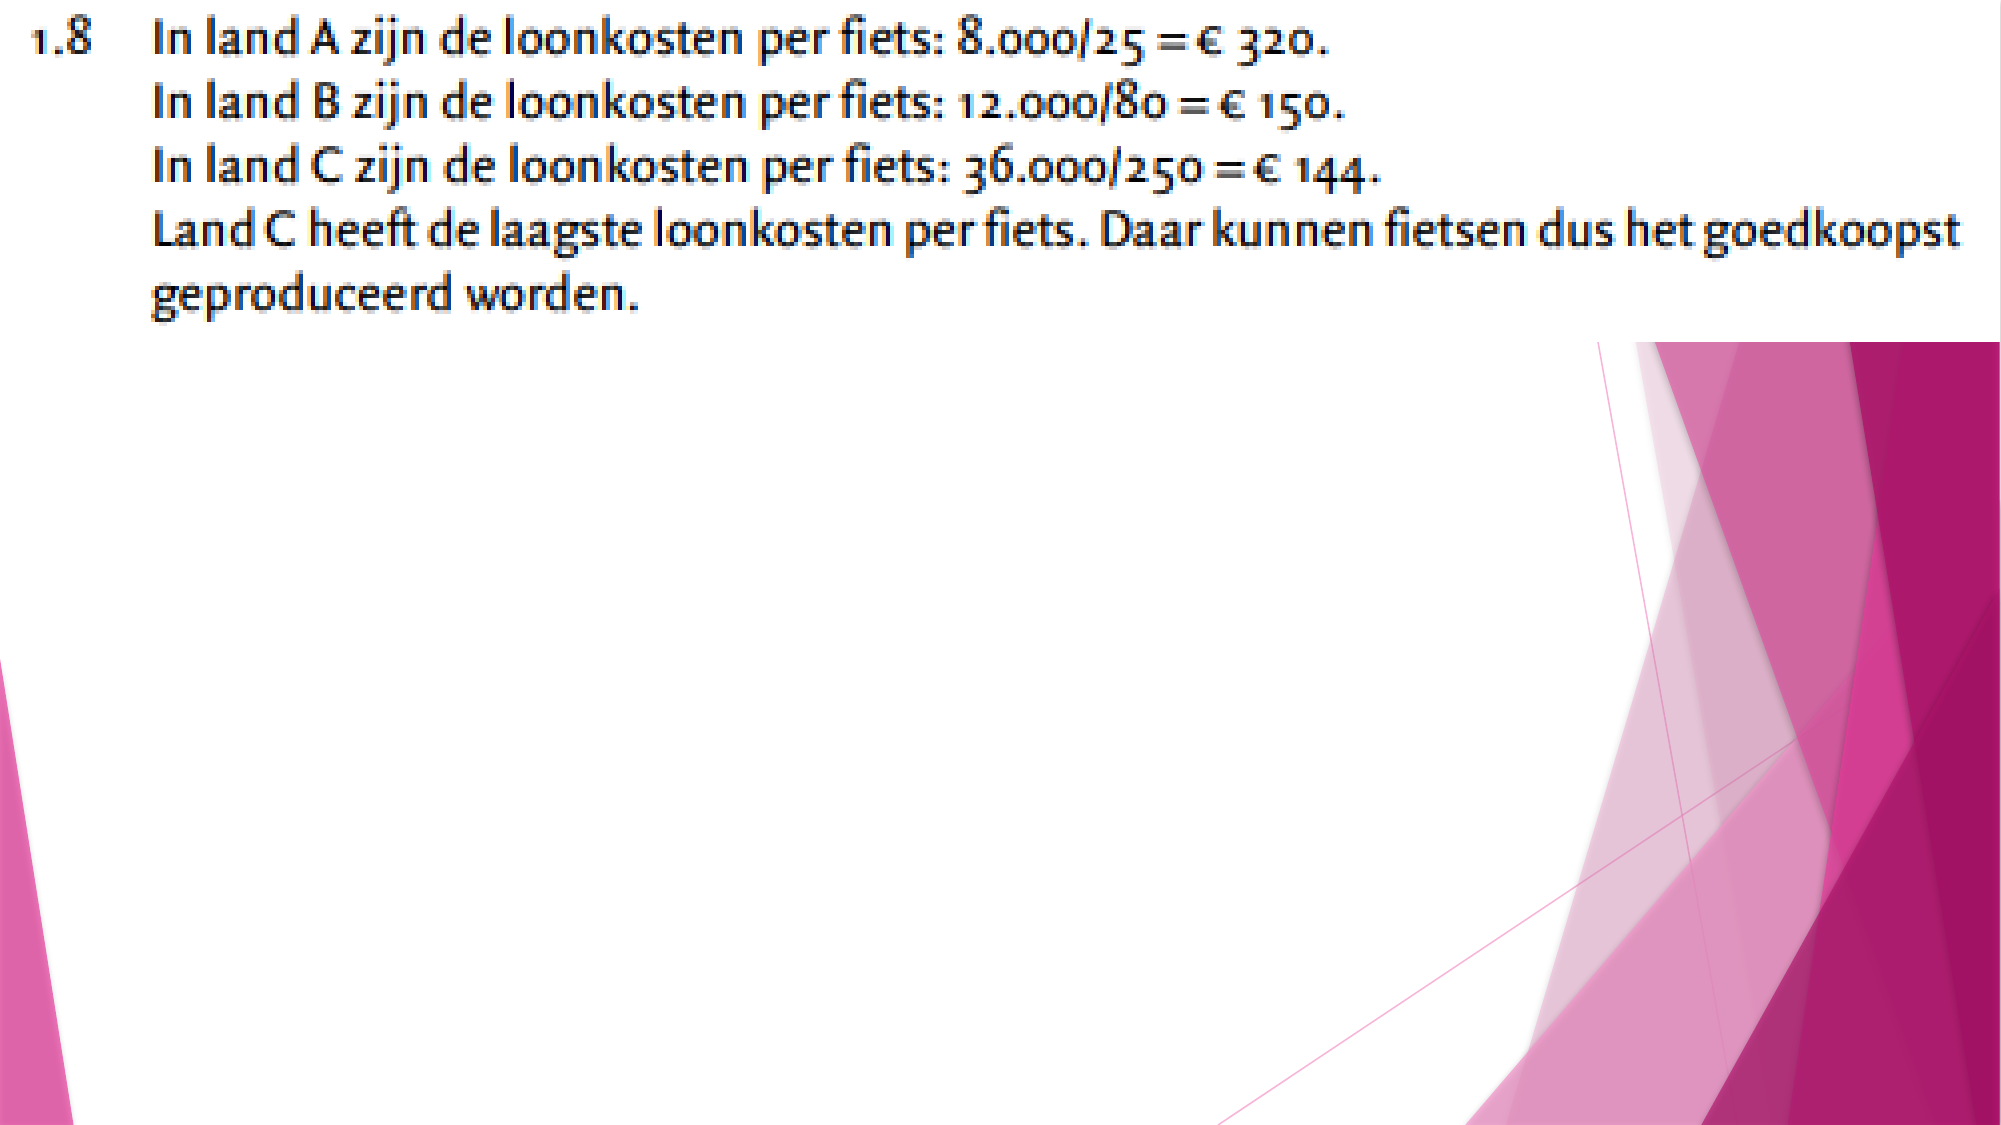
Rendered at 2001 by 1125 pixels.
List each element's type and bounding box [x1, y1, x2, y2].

picture [0, 0, 2000, 343]
